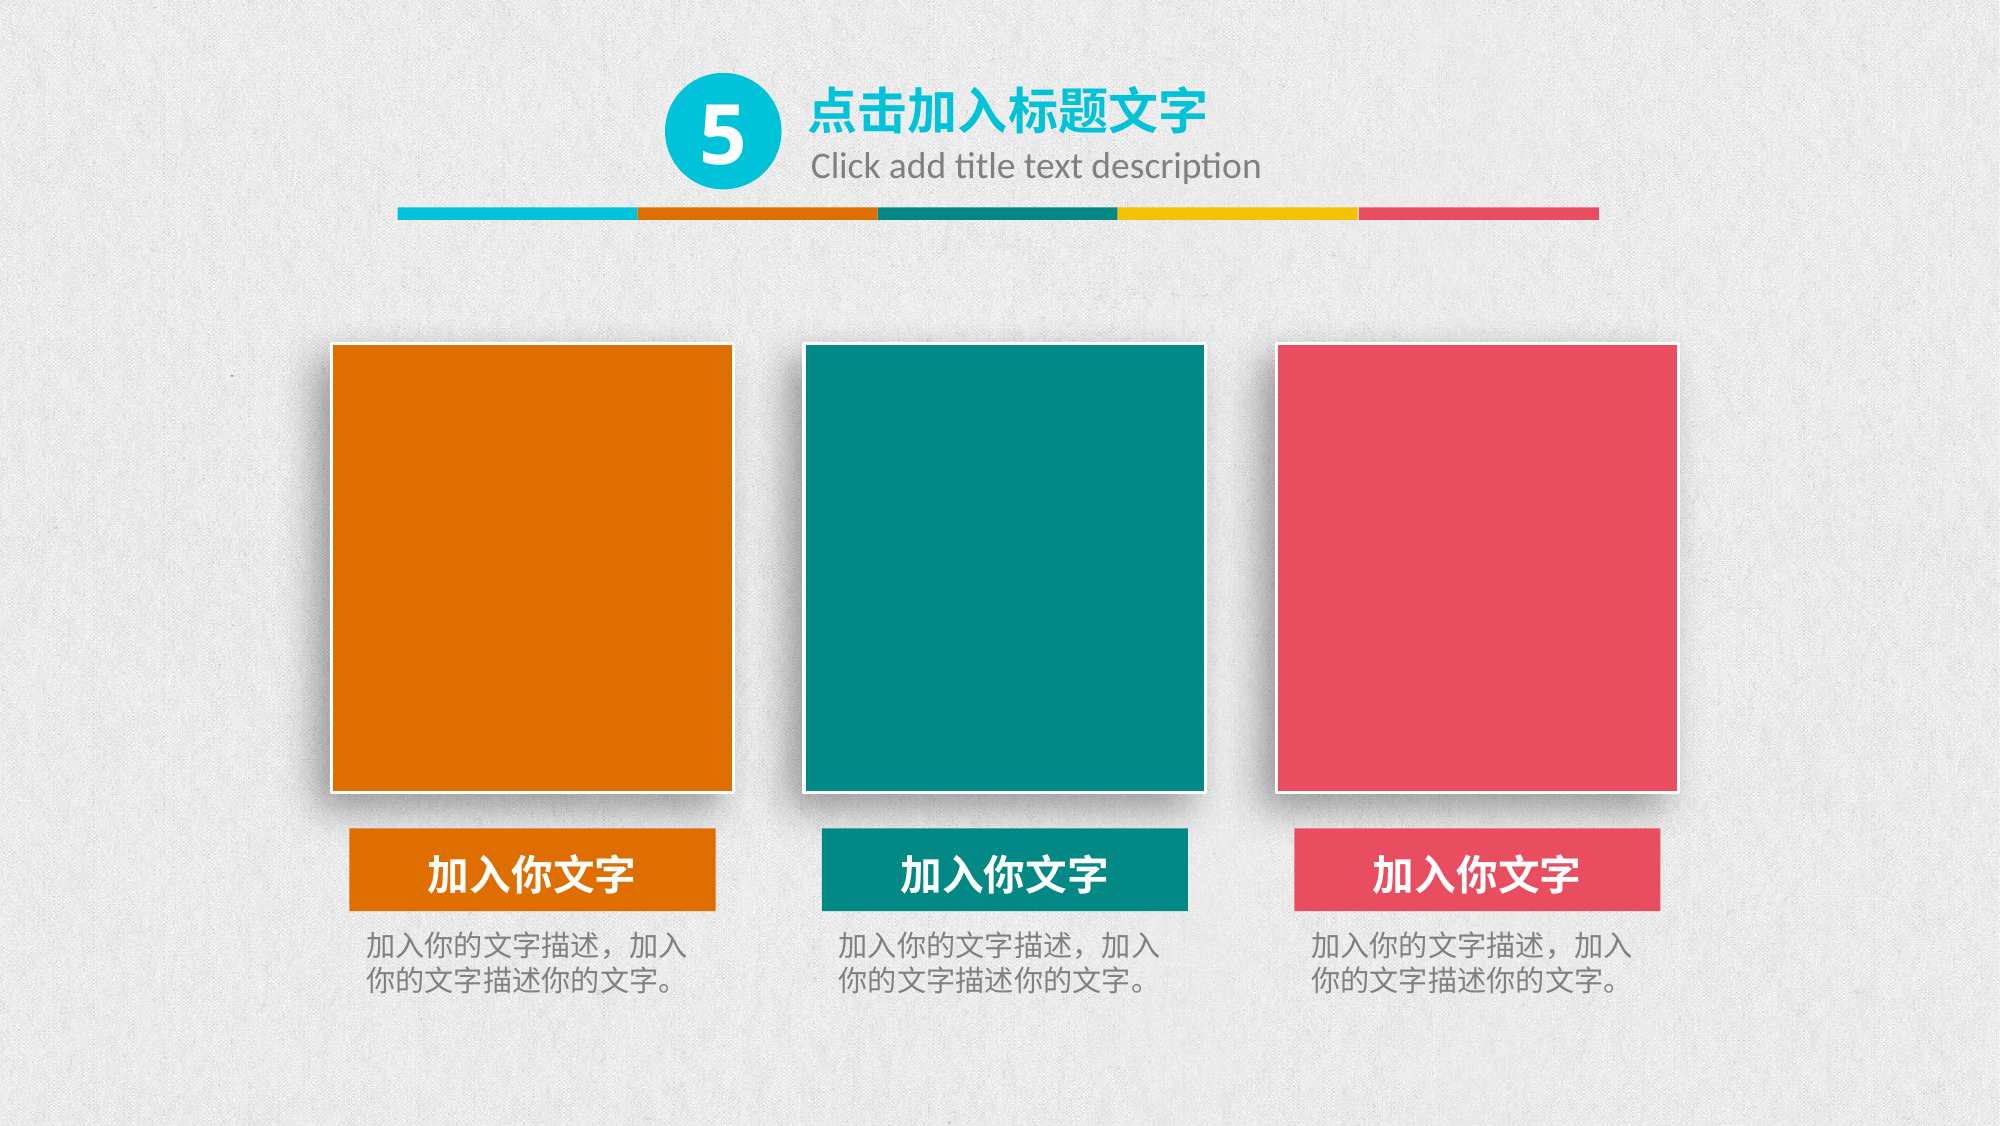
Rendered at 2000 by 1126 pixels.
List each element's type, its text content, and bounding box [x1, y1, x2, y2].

text_box [820, 826, 1190, 913]
text_box 加入你的文字描述，加入你的文字描述你的文字。 [351, 926, 705, 987]
text_box [802, 342, 1208, 795]
text_box 加入你文字 [1329, 848, 1626, 891]
text_box [329, 342, 735, 795]
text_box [664, 72, 1300, 195]
text_box [1292, 826, 1663, 913]
text_box 加入你的文字描述，加入你的文字描述你的文字。 [1296, 926, 1650, 987]
text_box [347, 826, 718, 913]
text_box 加入你文字 [856, 848, 1154, 891]
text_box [397, 207, 1600, 221]
text_box 加入你文字 [384, 848, 681, 891]
text_box [1274, 342, 1680, 795]
text_box 加入你的文字描述，加入你的文字描述你的文字。 [823, 926, 1177, 987]
picture [0, 0, 2000, 1126]
